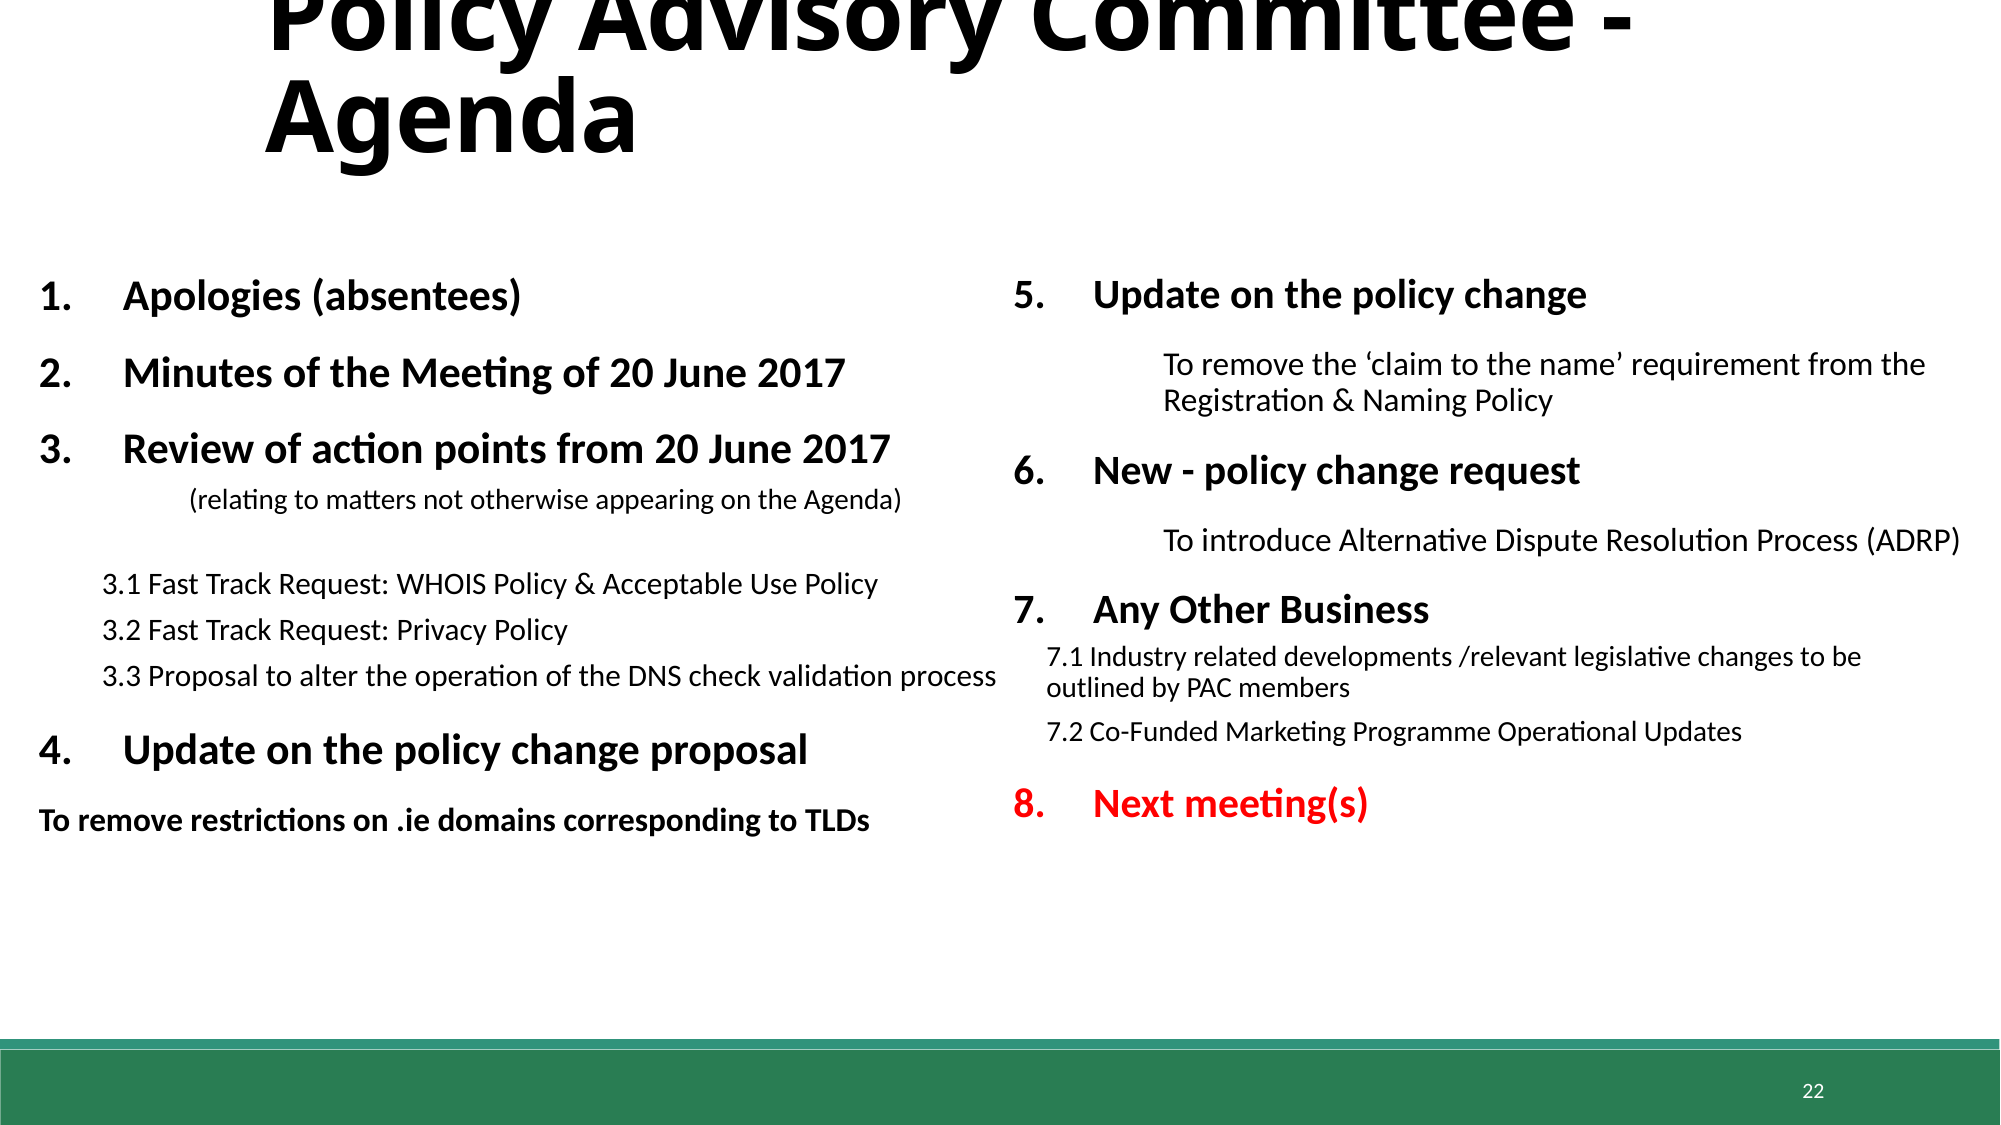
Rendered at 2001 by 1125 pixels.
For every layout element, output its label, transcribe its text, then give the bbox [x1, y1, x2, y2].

title Policy Advisory Committee - Agenda [250, 63, 1901, 301]
list 1. Apologies (absentees) 2. Minutes of the Meeting of 20 June 2017 3. Review of action points from 20 June 2017 (relating to matters not otherwise appearing on the Agenda) 3.1 Fast Track Request: WHOIS Policy & Acceptable Use Policy 3.2 Fast Track Request: Privacy Policy 3.3 Proposal to alter the operation of the DNS check validation process 4. Update on the policy change proposal To remove restrictions on .ie domains corresponding to TLDs [38, 265, 1001, 1090]
slide_number 22 [1624, 1059, 1840, 1120]
list 5. Update on the policy change To remove the ‘claim to the name’ requirement from the Registration & Naming Policy 6. New - policy change request To introduce Alternative Dispute Resolution Process (ADRP) 7. Any Other Business 7.1 Industry related developments /relevant legislative changes to be outlined by PAC members 7.2 Co-Funded Marketing Programme Operational Updates 8. Next meeting(s) [1013, 265, 2000, 1046]
